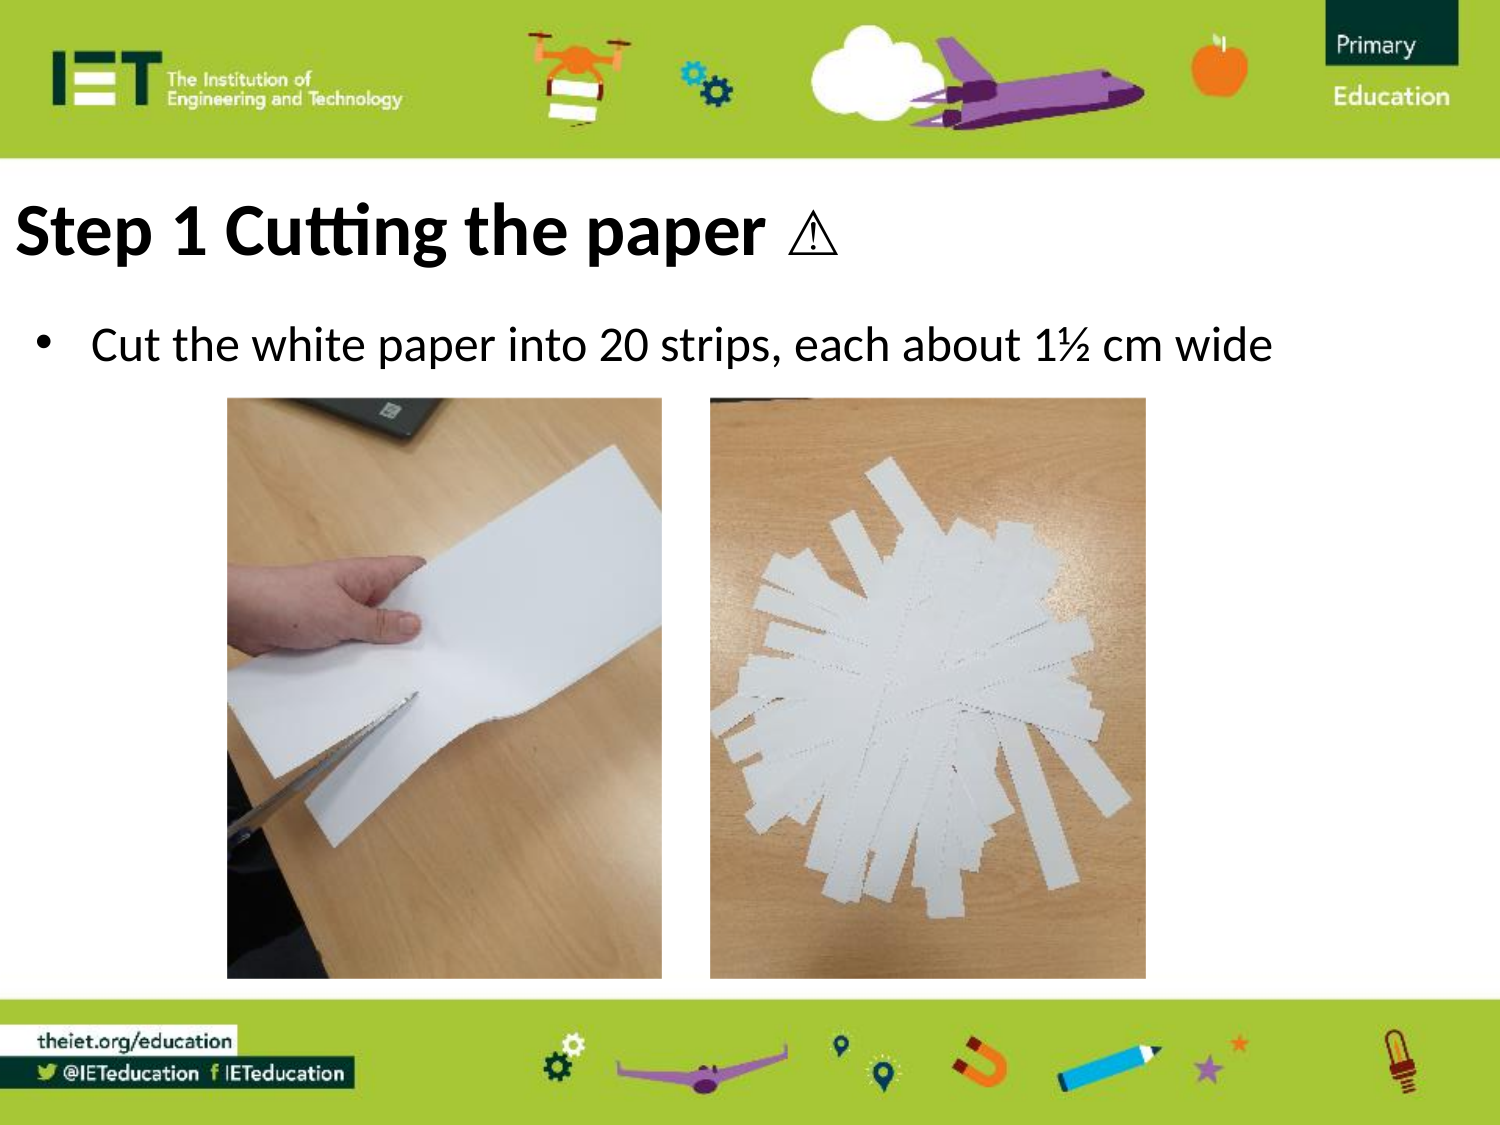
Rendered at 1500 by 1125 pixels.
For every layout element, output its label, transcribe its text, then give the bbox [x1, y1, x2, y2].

text_box Step 1 Cutting the paper ⚠ [0, 183, 1330, 286]
picture [0, 0, 1500, 1125]
text_box Cut the white paper into 20 strips, each about 1½ cm wide [20, 303, 1400, 379]
